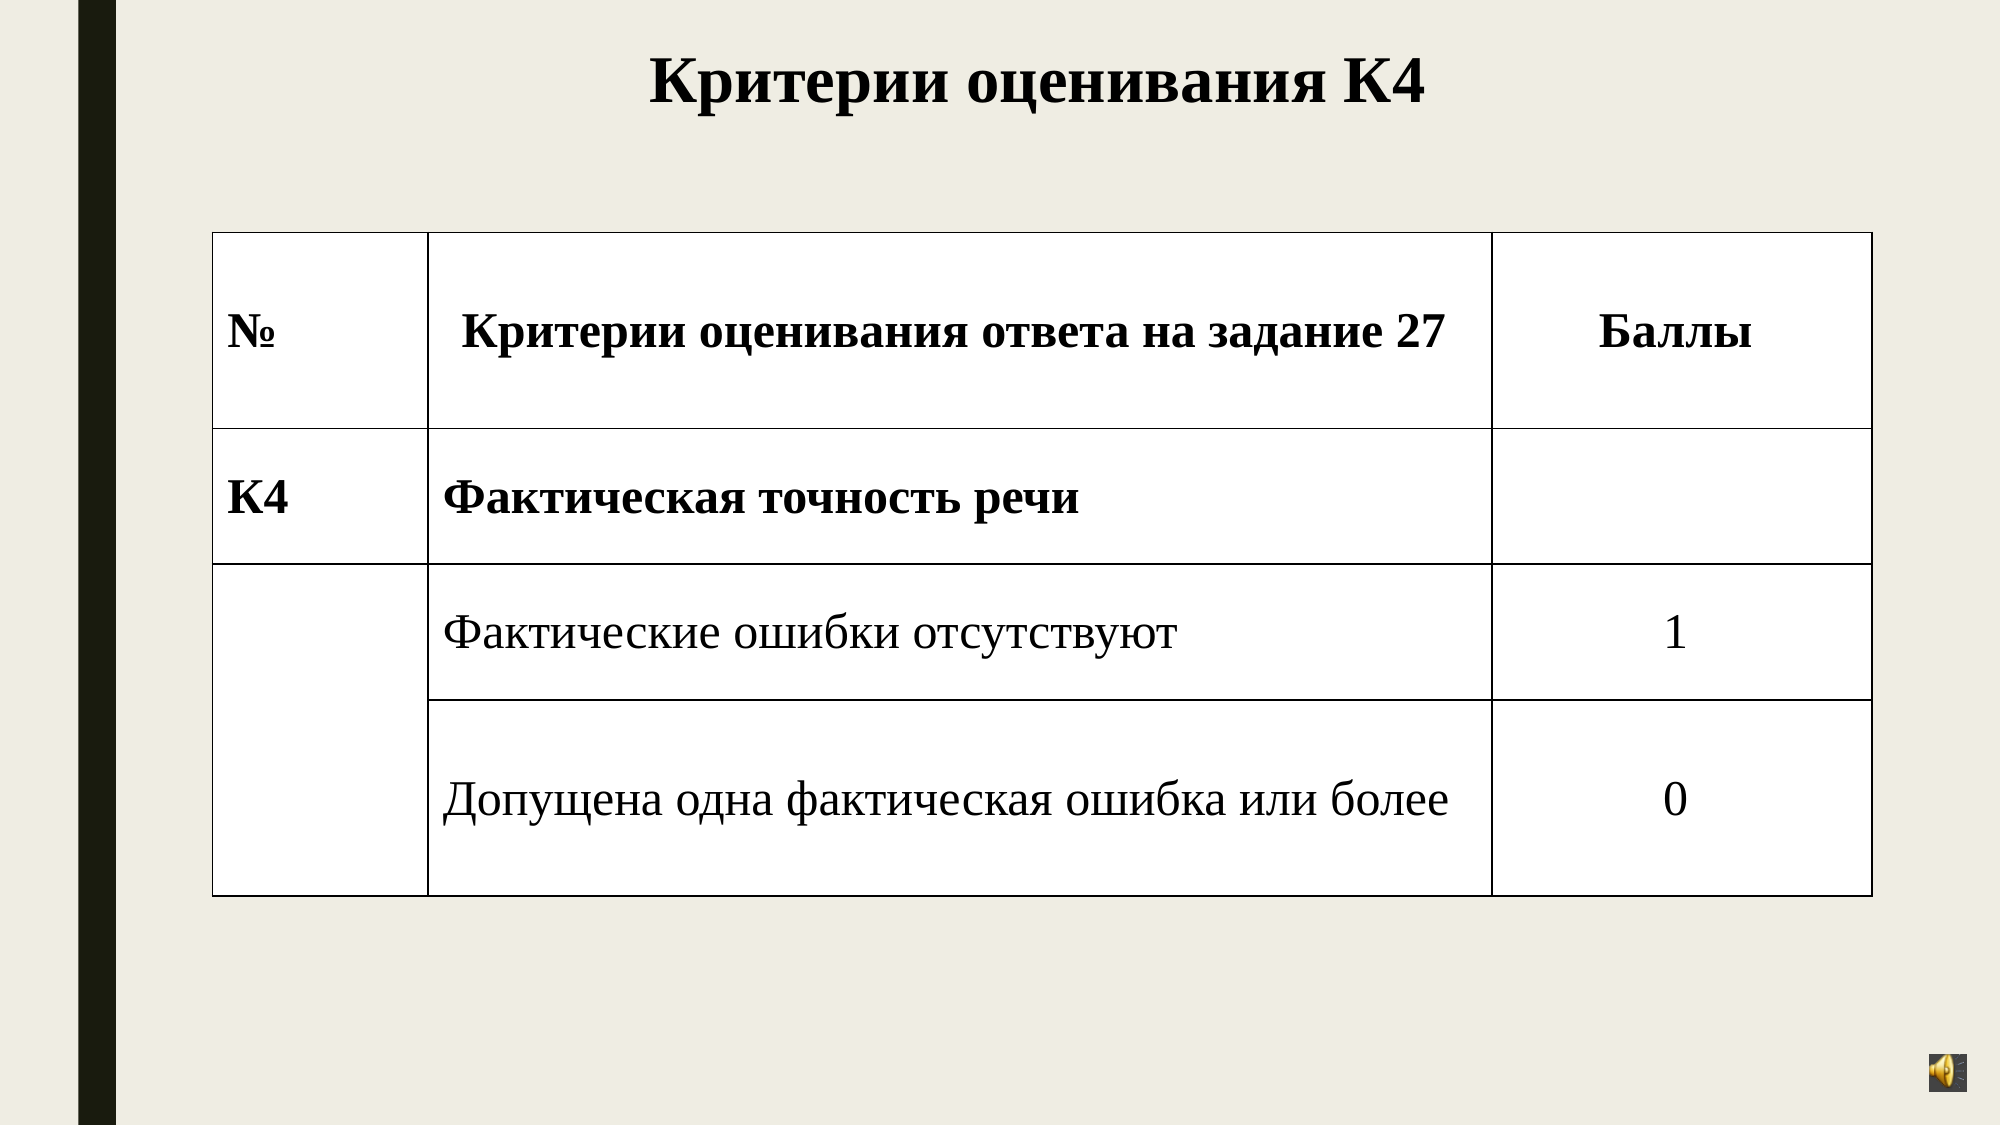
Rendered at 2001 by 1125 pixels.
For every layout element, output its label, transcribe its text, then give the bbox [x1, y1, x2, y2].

picture [1927, 1052, 1968, 1093]
table_cell К4 [213, 429, 427, 563]
table_header Баллы [1493, 233, 1871, 428]
table_header Критерии оценивания ответа на задание 27 [429, 233, 1491, 428]
table_cell 0 [1493, 701, 1871, 895]
table_cell 1 [1493, 565, 1871, 699]
table_cell Фактические ошибки отсутствуют [429, 565, 1491, 699]
table_cell Фактическая точность речи [429, 429, 1491, 563]
table_cell [1493, 429, 1871, 563]
table_cell [213, 565, 427, 895]
table_cell Допущена одна фактическая ошибка или более [429, 701, 1491, 895]
table_header № [213, 233, 427, 428]
text_box Критерии оценивания К4 [399, 28, 1676, 123]
